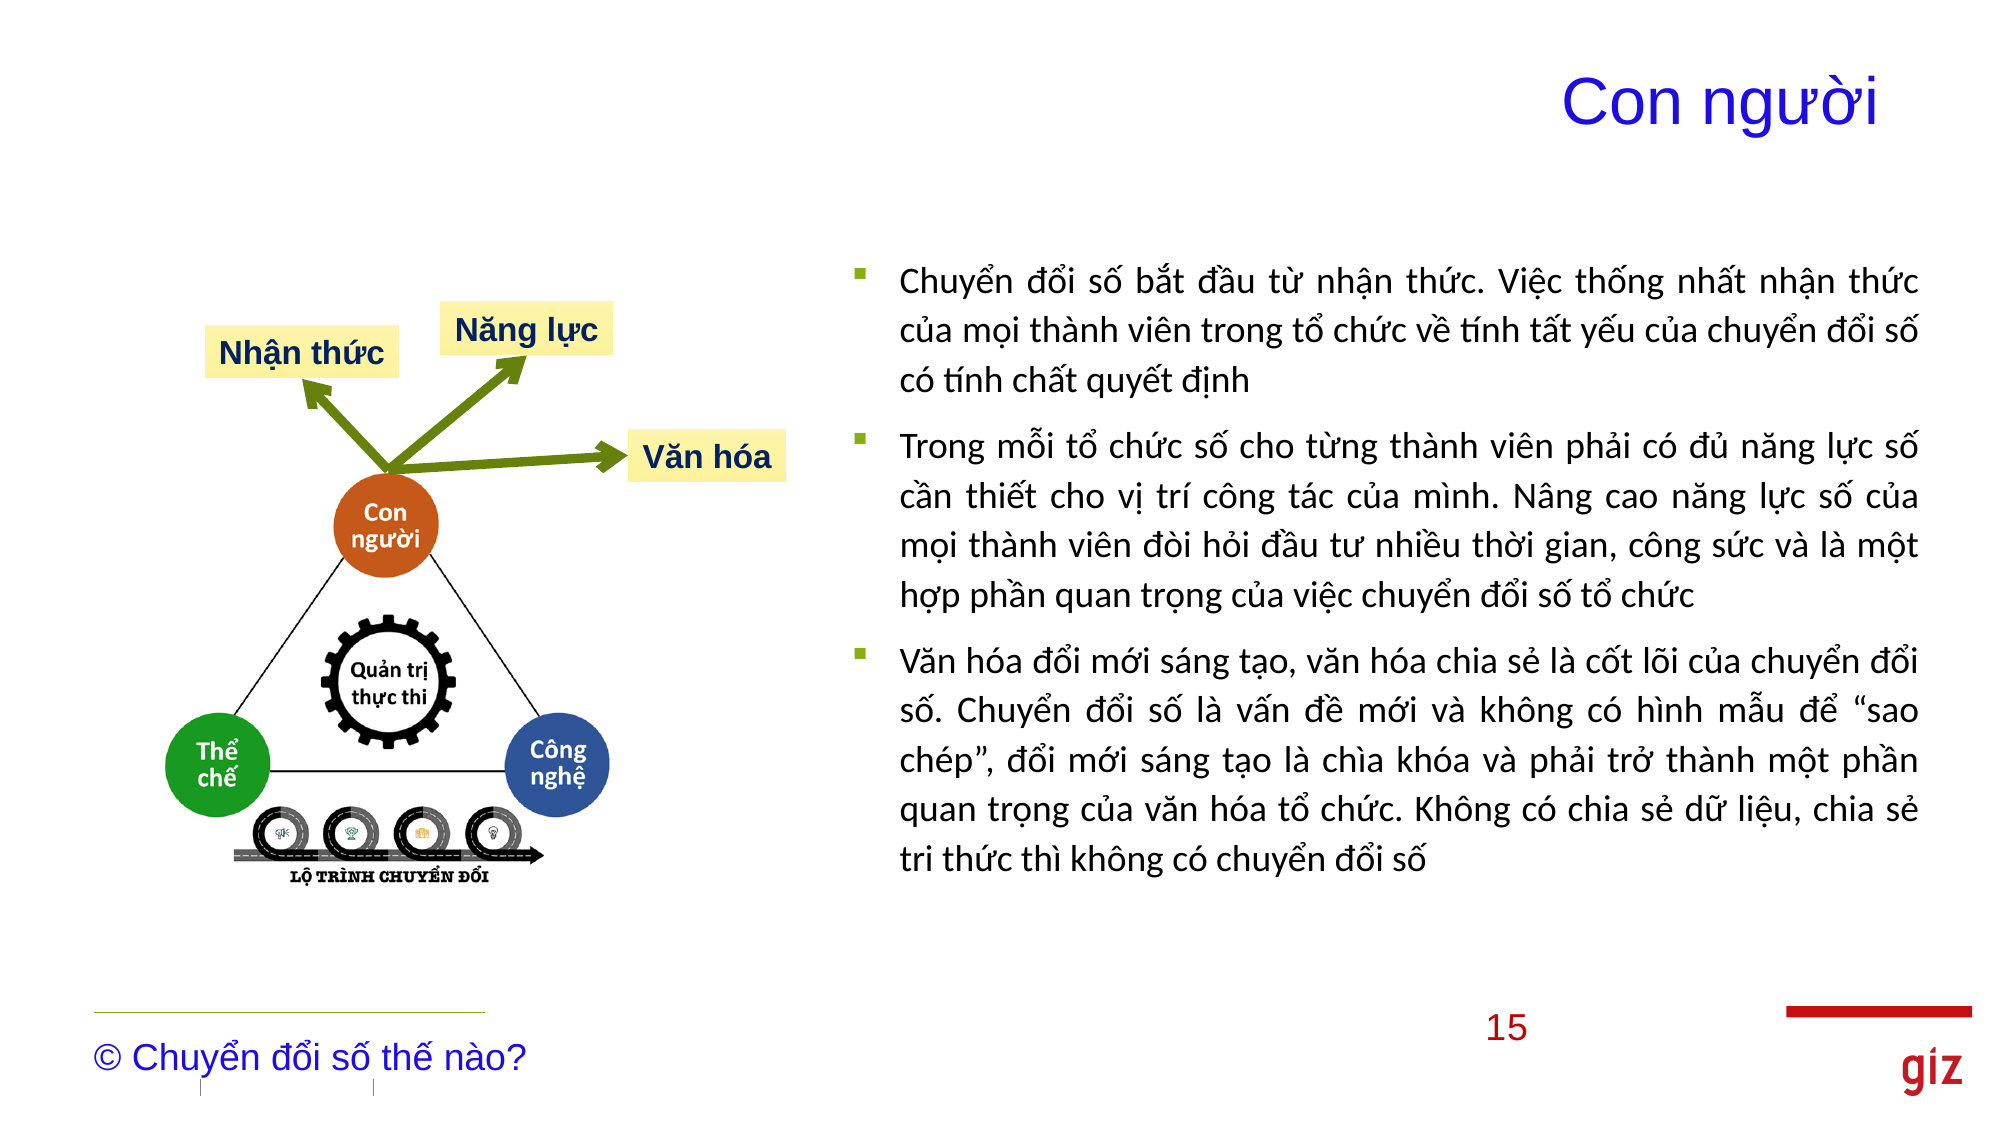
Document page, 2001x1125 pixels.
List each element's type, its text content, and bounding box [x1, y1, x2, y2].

picture [1901, 1045, 1969, 1098]
title Con người [93, 28, 1894, 178]
text_box Nhận thức [204, 324, 400, 379]
text_box Năng lực [439, 300, 614, 356]
picture [163, 469, 614, 895]
slide_number 15 [1485, 995, 1936, 1056]
text_box Văn hóa [627, 427, 787, 483]
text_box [388, 356, 527, 455]
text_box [388, 455, 627, 470]
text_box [302, 379, 388, 470]
list Chuyển đổi số bắt đầu từ nhận thức. Việc thống nhất nhận thức của mọi thành viên trong tổ chức về tính tất yếu của chuyển đổi số có tính chất quyết định Trong mỗi tổ chức số cho từng thành viên phải có đủ năng lực số cần thiết cho vị trí công tác của mình. Nâng cao năng lực số của mọi thành viên đòi hỏi đầu tư nhiều thời gian, công sức và là một hợp phần quan trọng của việc chuyển đổi số tổ chức Văn hóa đổi mới sáng tạo, văn hóa chia sẻ là cốt lõi của chuyển đổi số. Chuyển đổi số là vấn đề mới và không có hình mẫu để “sao chép”, đổi mới sáng tạo là chìa khóa và phải trở thành một phần quan trọng của văn hóa tổ chức. Không có chia sẻ dữ liệu, chia sẻ tri thức thì không có chuyển đổi số [836, 243, 1936, 975]
